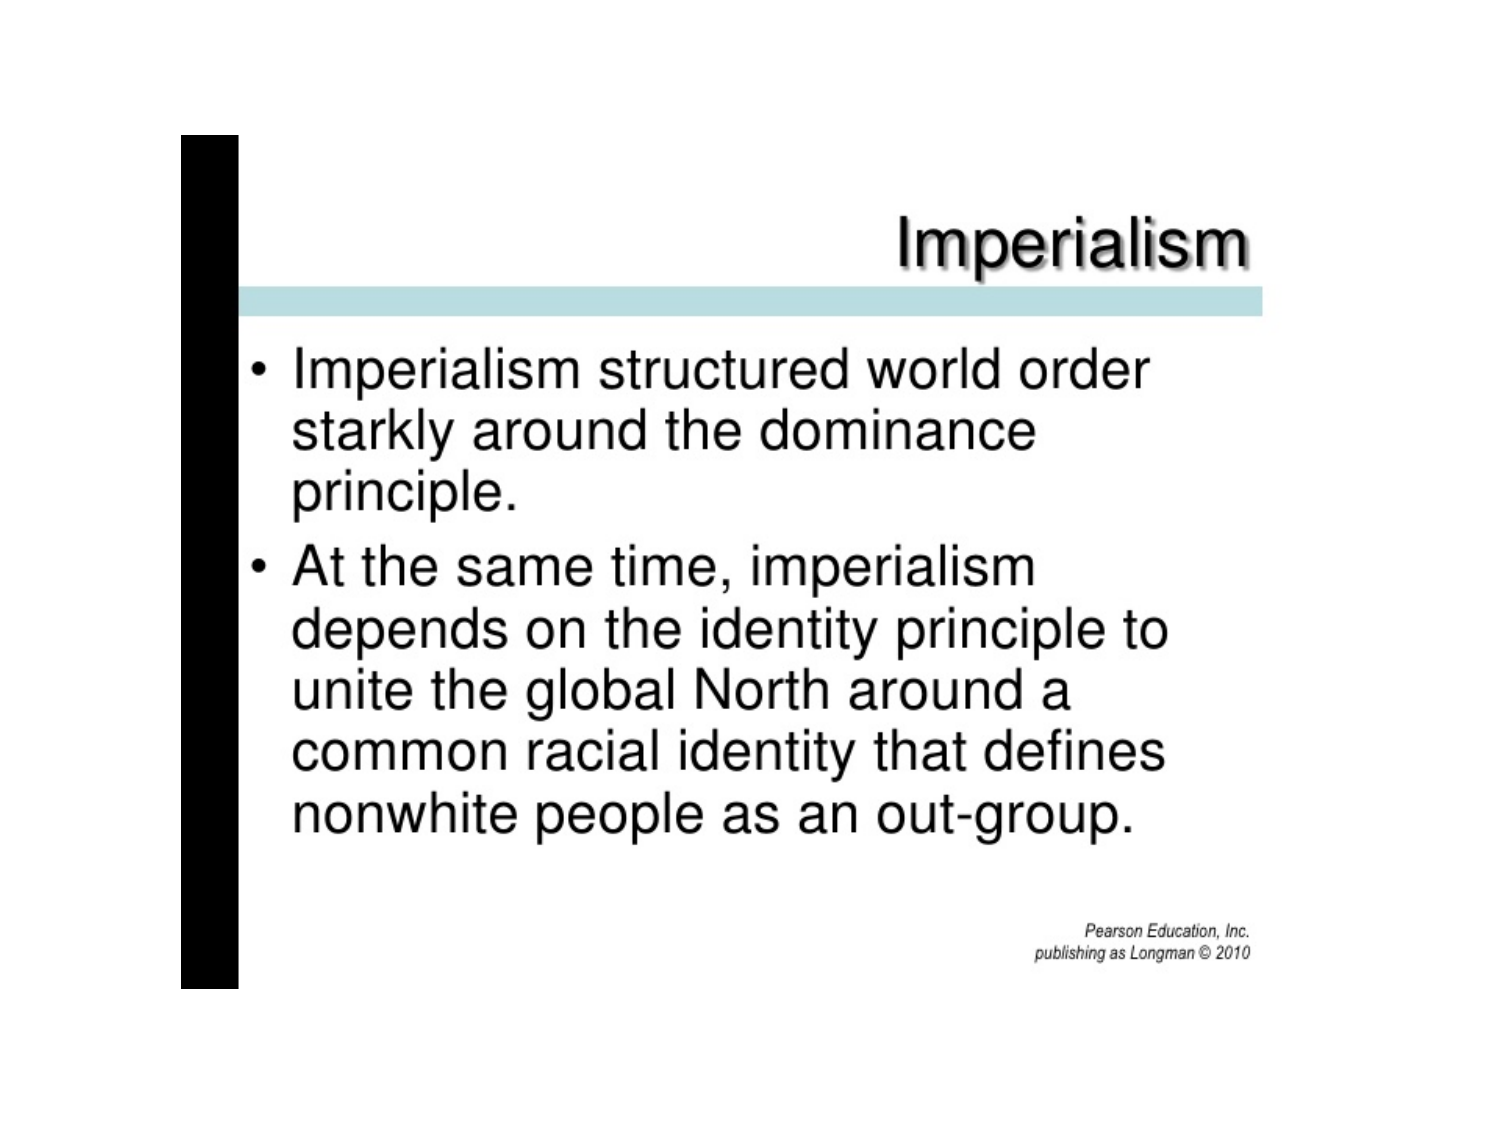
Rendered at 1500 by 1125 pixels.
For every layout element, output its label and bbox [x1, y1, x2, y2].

picture [180, 135, 1319, 990]
